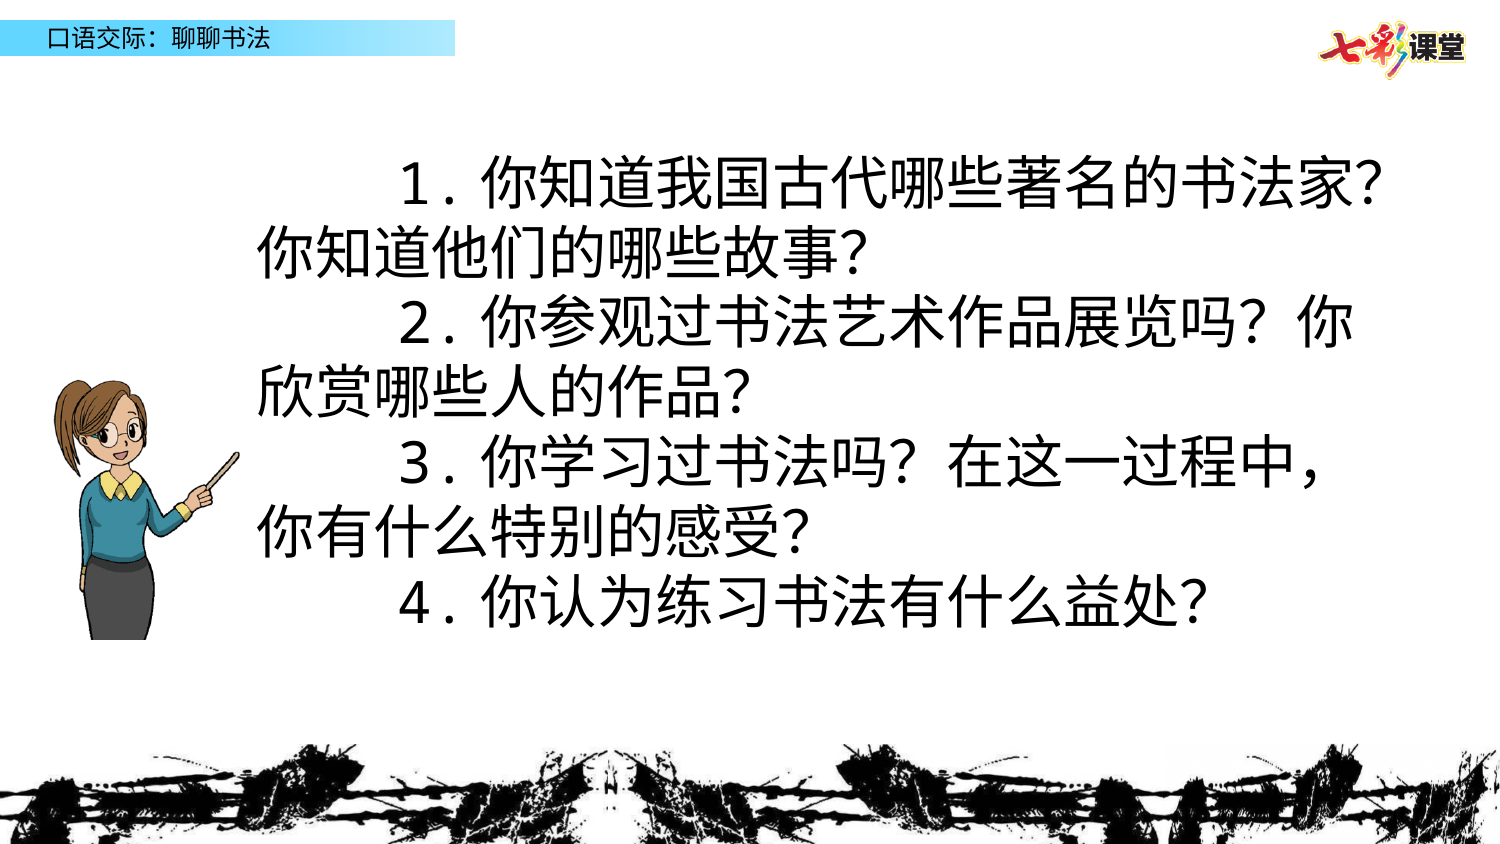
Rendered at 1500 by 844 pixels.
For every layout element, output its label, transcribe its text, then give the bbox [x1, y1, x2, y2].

picture [0, 744, 1162, 844]
picture [1316, 20, 1468, 80]
picture [52, 379, 241, 640]
text_box 1.你知道我国古代哪些著名的书法家？你知道他们的哪些故事？ 2.你参观过书法艺术作品展览吗？你欣赏哪些人的作品？ 3.你学习过书法吗？在这一过程中，你有什么特别的感受？ 4.你认为练习书法有什么益处？ [242, 138, 1383, 643]
picture [1163, 744, 1500, 844]
